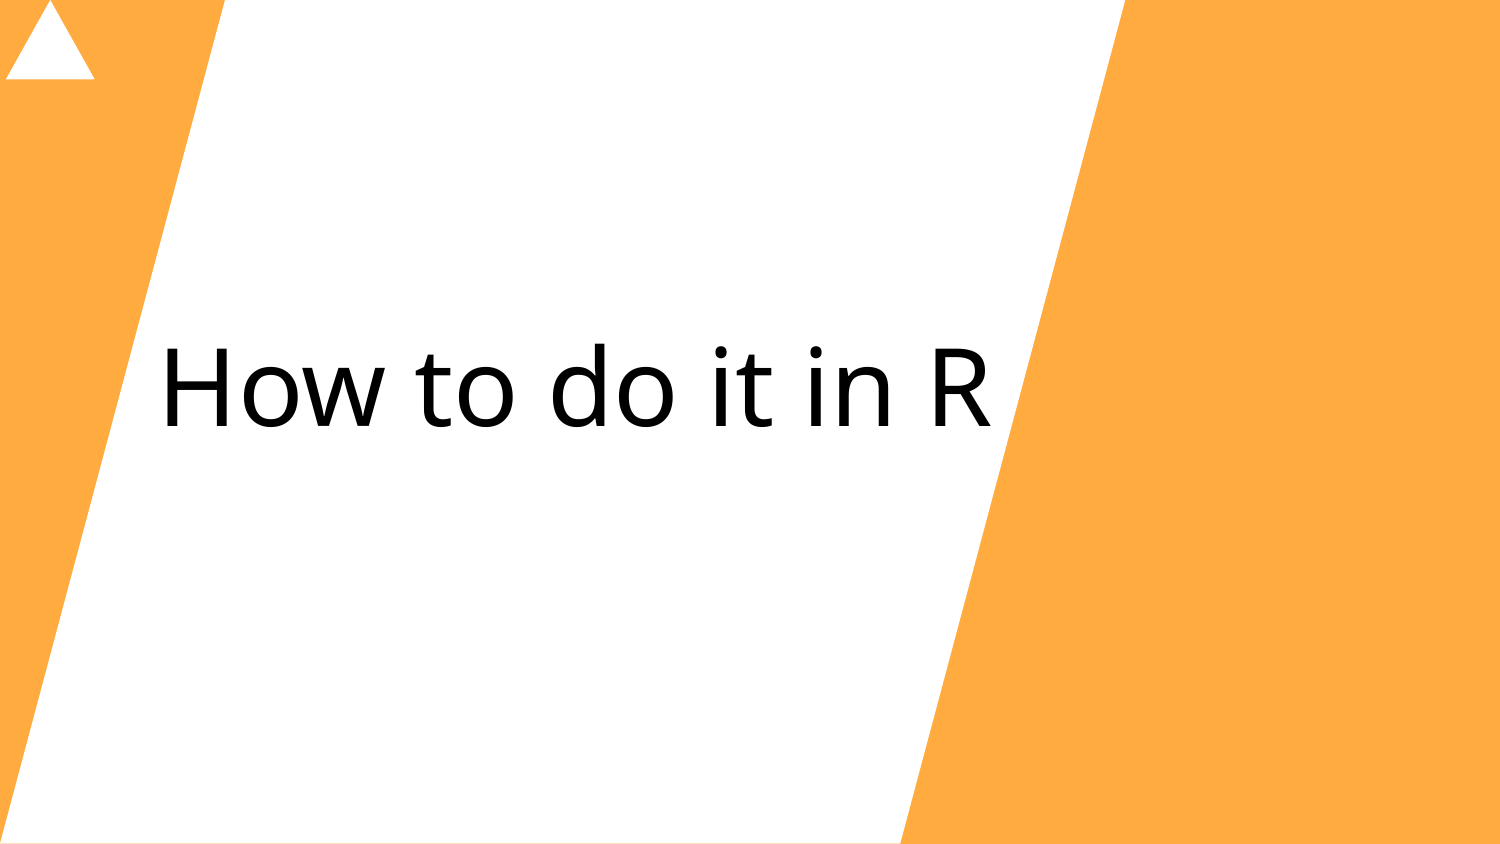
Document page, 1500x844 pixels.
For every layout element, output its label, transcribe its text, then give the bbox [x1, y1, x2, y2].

title How to do it in R [20, 49, 1131, 463]
